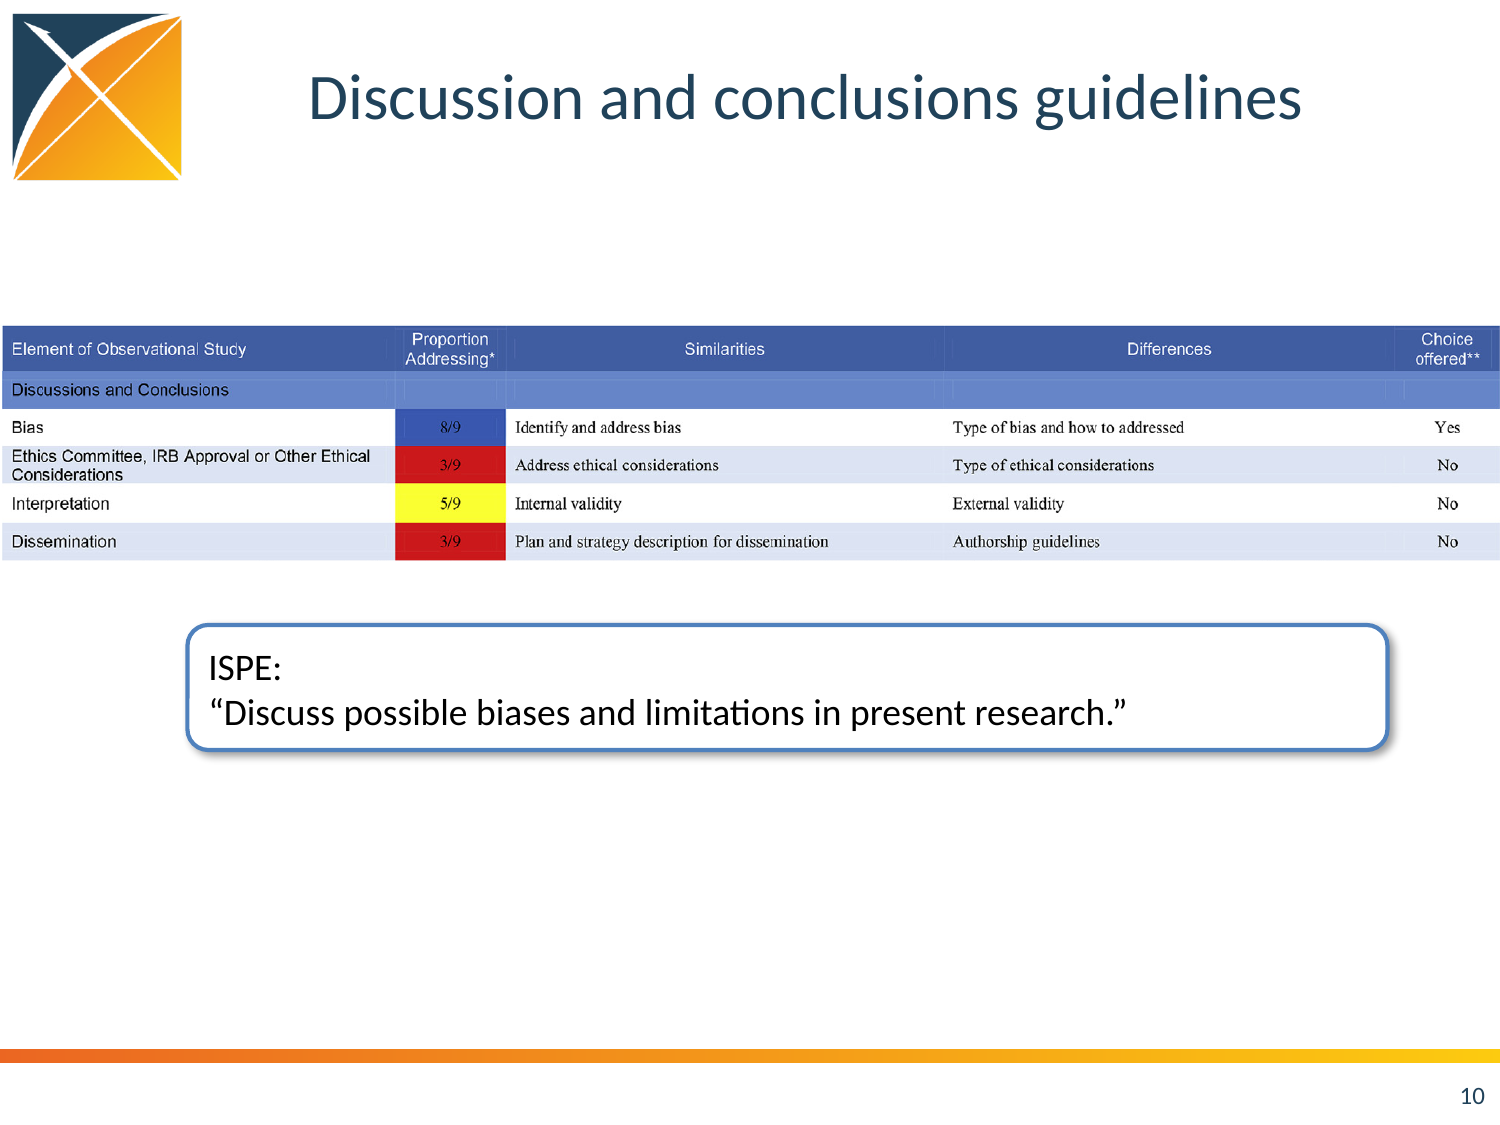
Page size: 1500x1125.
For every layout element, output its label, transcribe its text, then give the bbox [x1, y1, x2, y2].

picture [0, 324, 1500, 561]
text_box ISPE: “Discuss possible biases and limitations in present research.” [185, 622, 1390, 753]
title Discussion and conclusions guidelines [187, 24, 1425, 163]
picture [0, 0, 206, 200]
slide_number 10 [1149, 1065, 1500, 1125]
